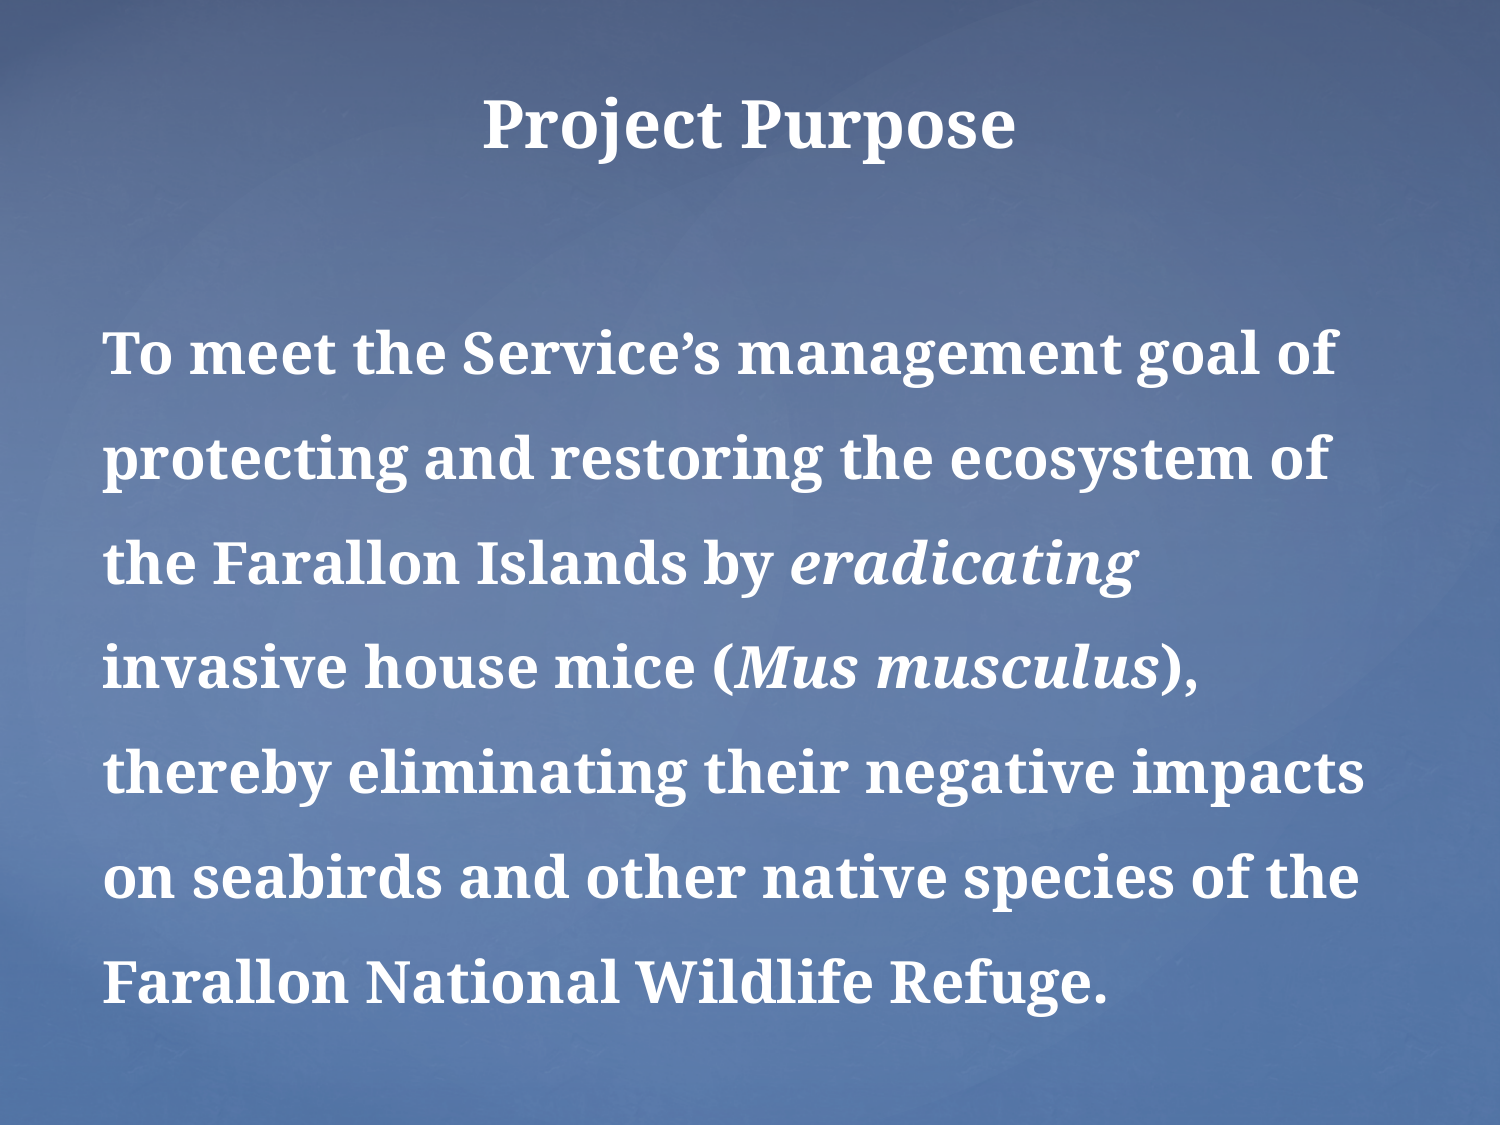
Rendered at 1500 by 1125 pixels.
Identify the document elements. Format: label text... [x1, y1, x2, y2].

text_box Project Purpose [74, 74, 1425, 213]
text_box To meet the Service’s management goal of protecting and restoring the ecosystem of the Farallon Islands by eradicating invasive house mice (Mus musculus), thereby eliminating their negative impacts on seabirds and other native species of the Farallon National Wildlife Refuge. [87, 274, 1400, 1038]
